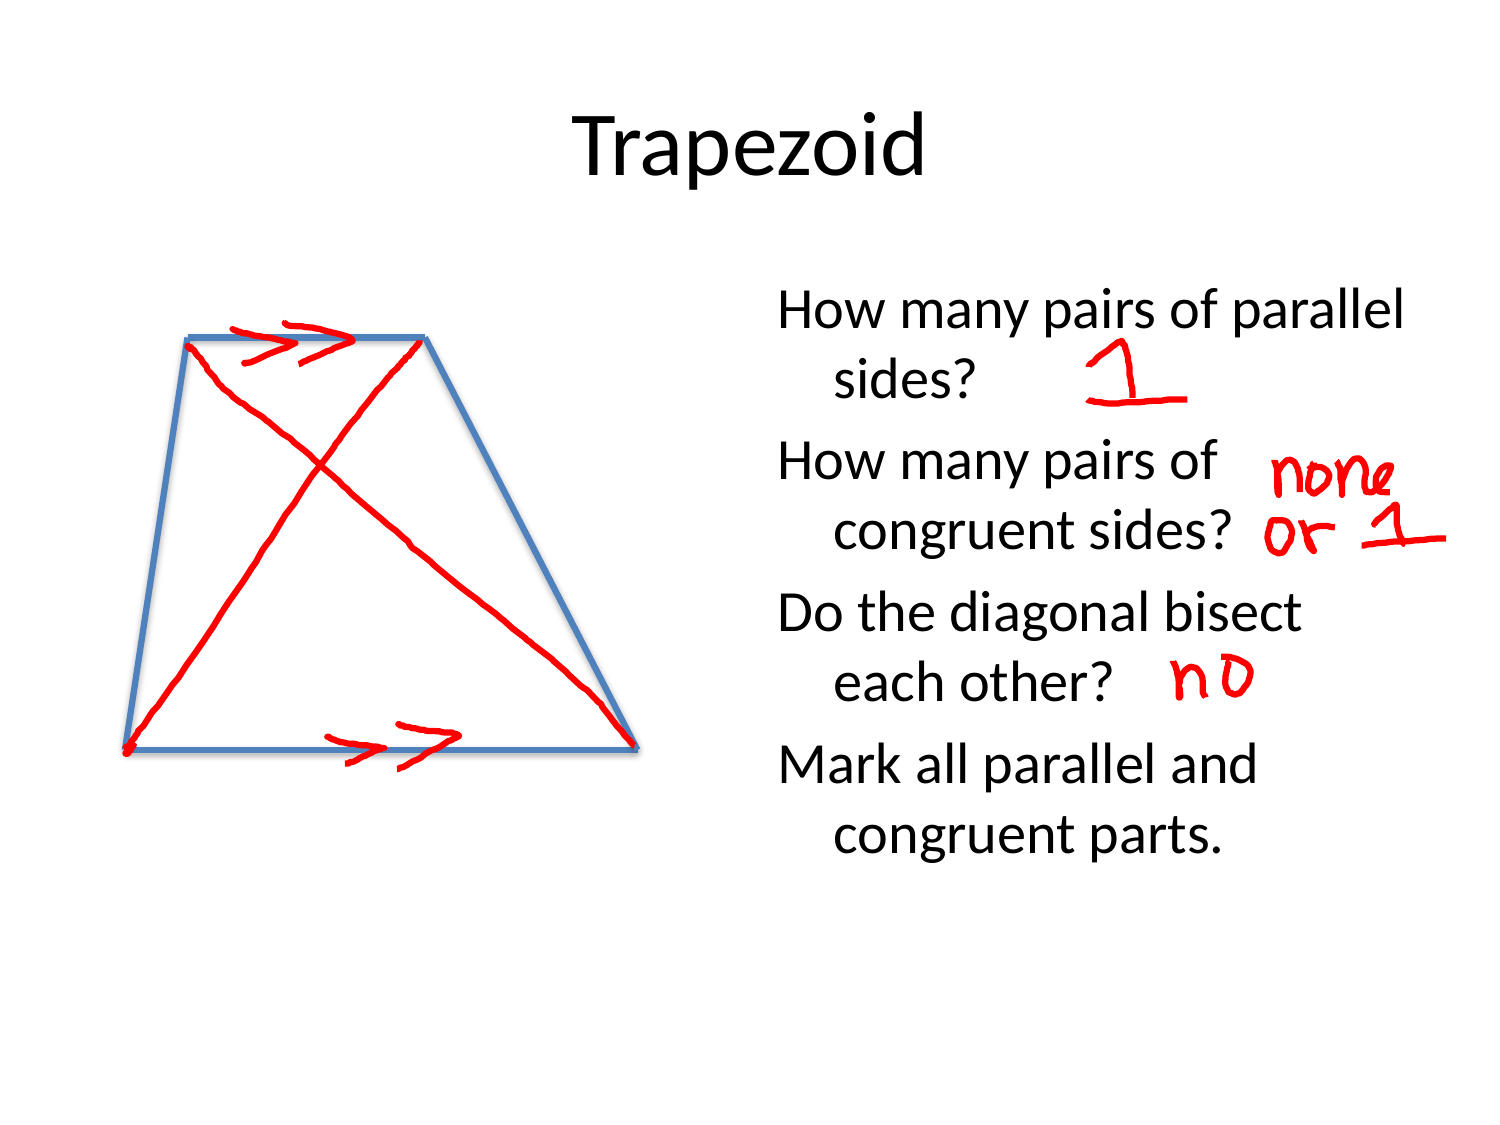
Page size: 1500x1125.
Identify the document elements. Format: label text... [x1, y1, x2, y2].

text_box [288, 466, 319, 510]
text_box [324, 437, 738, 651]
text_box [397, 723, 460, 749]
text_box [1300, 520, 1335, 552]
text_box [233, 329, 263, 336]
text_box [0, 512, 319, 576]
text_box [1086, 398, 1188, 405]
text_box [1088, 340, 1134, 398]
text_box [536, 658, 635, 747]
text_box [341, 346, 419, 435]
text_box [1172, 660, 1207, 699]
text_box [293, 346, 343, 365]
text_box [239, 346, 292, 365]
text_box [1307, 462, 1330, 495]
text_box [342, 759, 360, 765]
text_box [326, 736, 386, 749]
text_box [396, 759, 420, 770]
text_box [1221, 655, 1252, 696]
list How many pairs of parallel sides? How many pairs of congruent sides? Do the diagonal bisect each other? Mark all parallel and congruent parts. [762, 262, 1425, 1005]
text_box [1373, 504, 1403, 540]
text_box [283, 321, 348, 336]
text_box [1335, 457, 1392, 496]
text_box [186, 345, 319, 466]
text_box [1273, 459, 1301, 496]
text_box [124, 583, 245, 749]
title Trapezoid [75, 45, 1425, 233]
text_box [1361, 537, 1447, 547]
text_box [1266, 519, 1293, 555]
